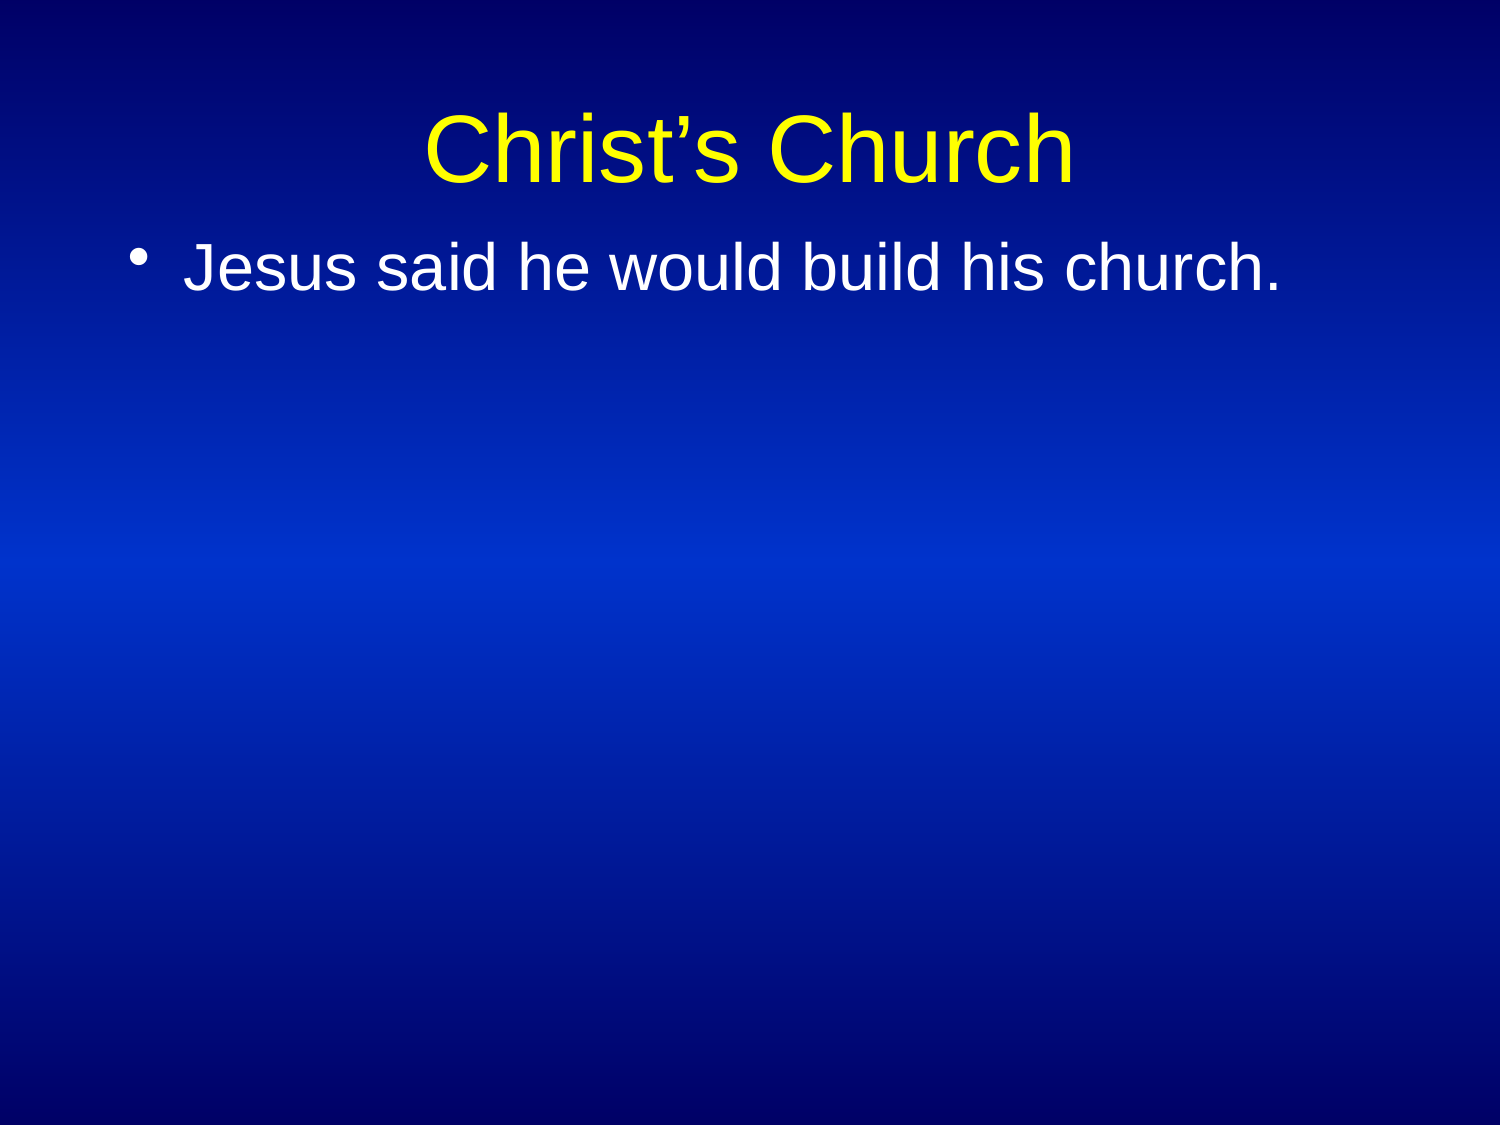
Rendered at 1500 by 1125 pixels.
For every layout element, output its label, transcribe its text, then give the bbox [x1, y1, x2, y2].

list Jesus said he would build his church. [112, 224, 1463, 1125]
title Christ’s Church [37, 50, 1463, 238]
